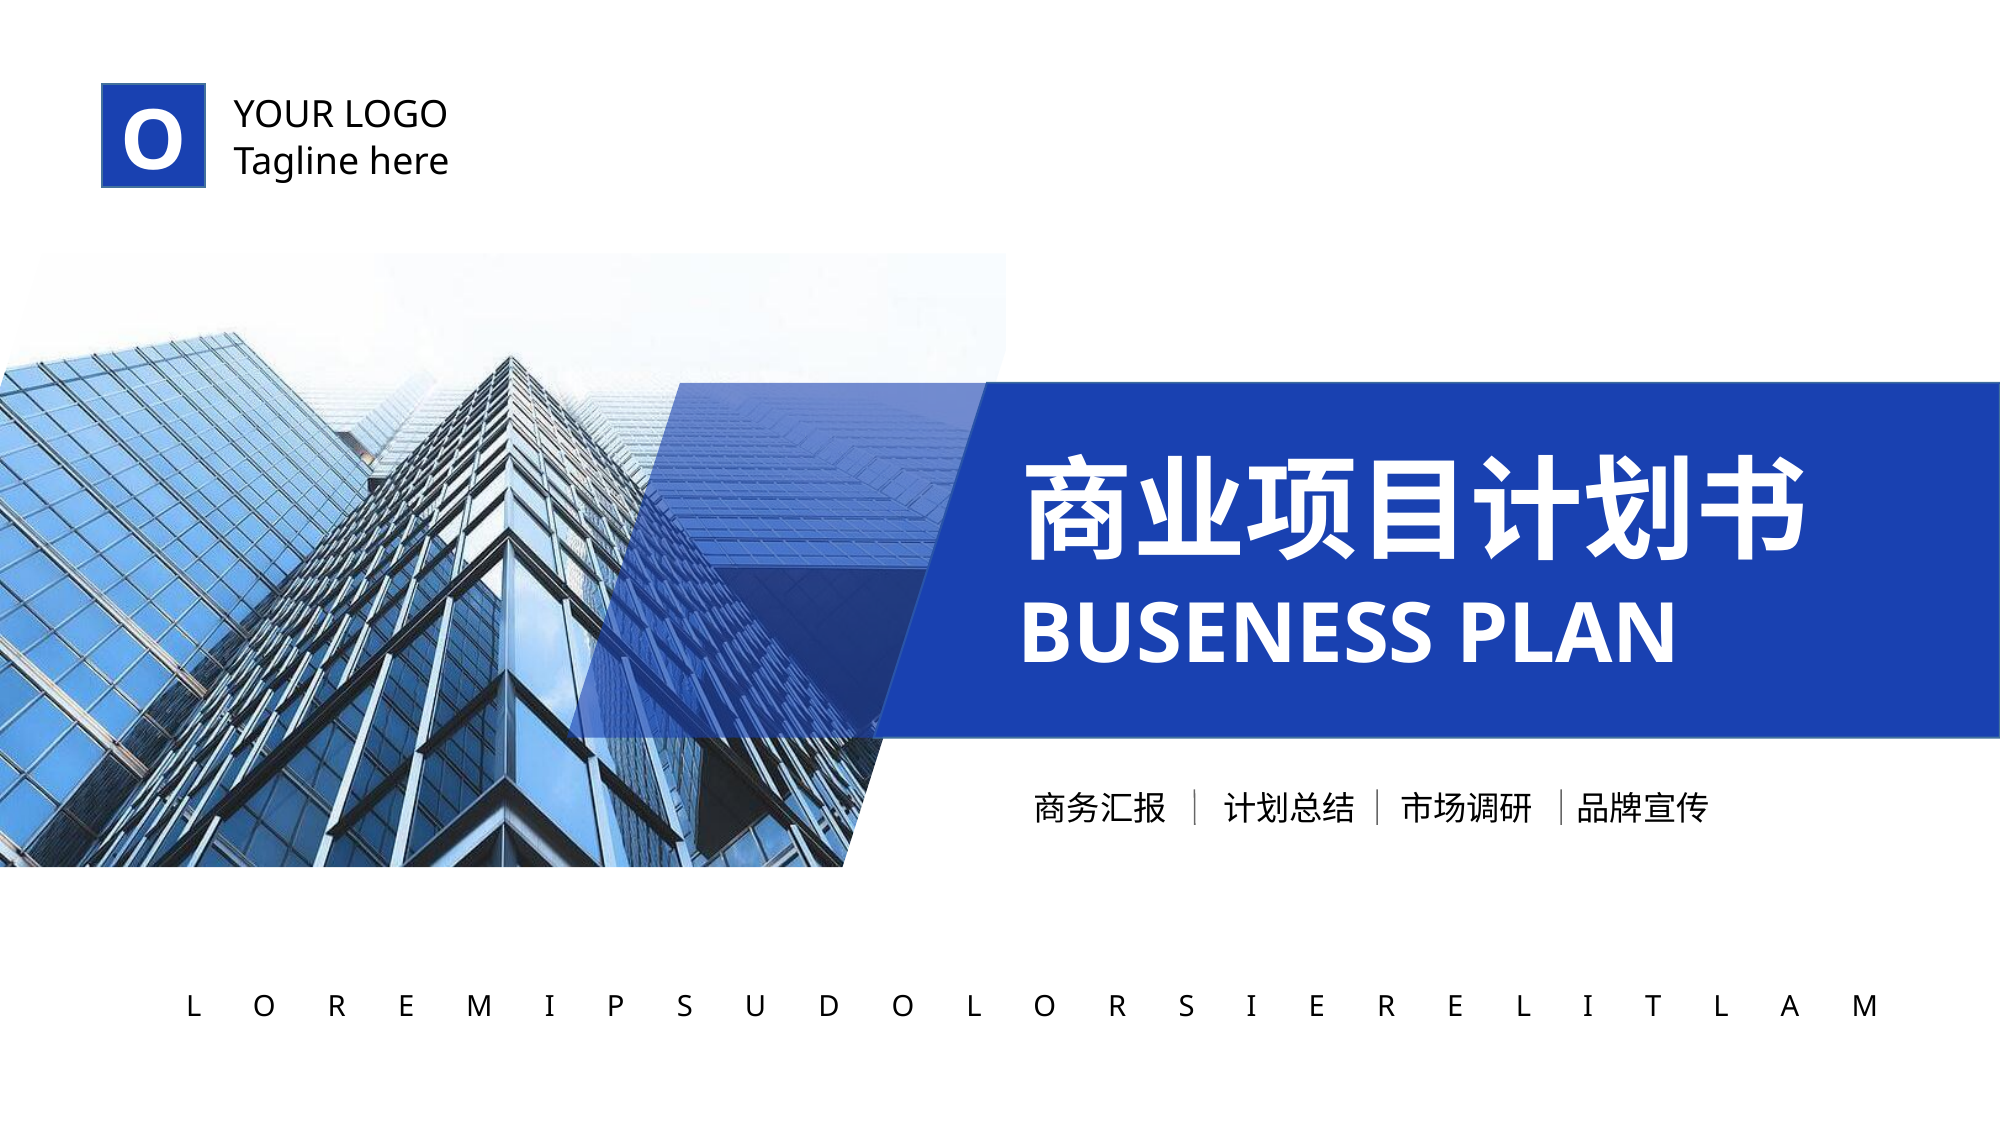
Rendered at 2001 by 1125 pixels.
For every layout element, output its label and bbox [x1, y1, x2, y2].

text_box [0, 82, 2000, 1031]
